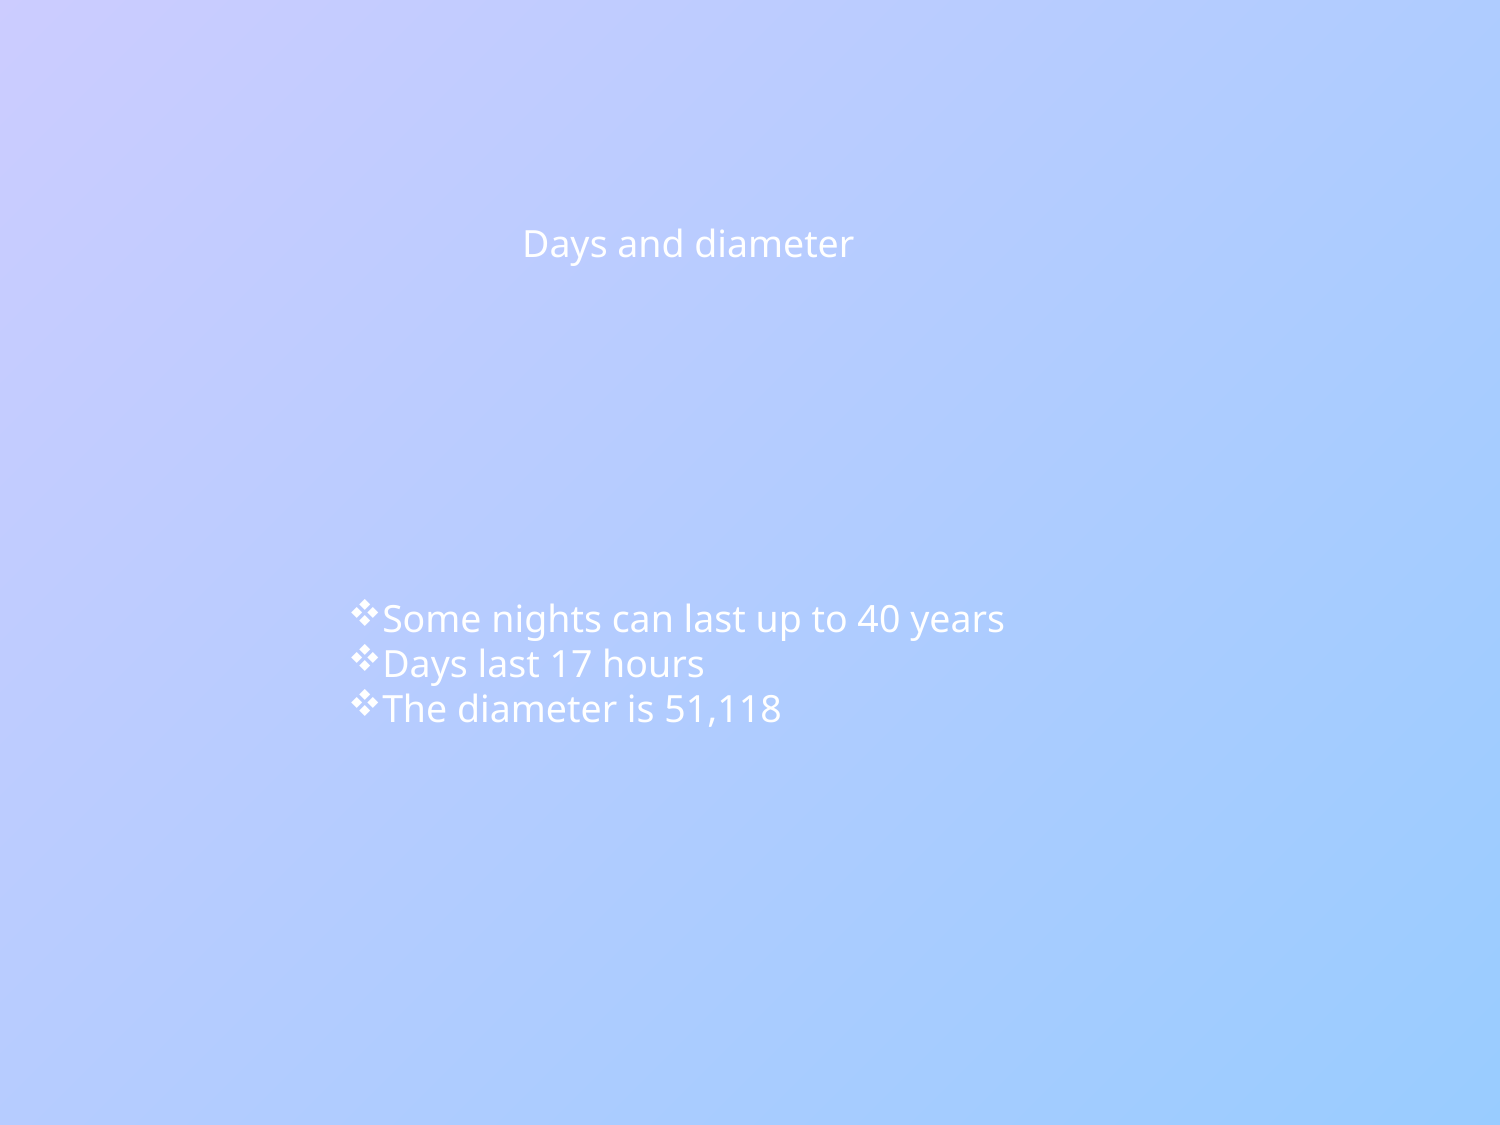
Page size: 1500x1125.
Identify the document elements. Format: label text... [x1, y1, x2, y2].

text_box Some nights can last up to 40 years Days last 17 hours The diameter is 51,118 [333, 587, 1021, 738]
text_box Days and diameter [507, 212, 870, 273]
